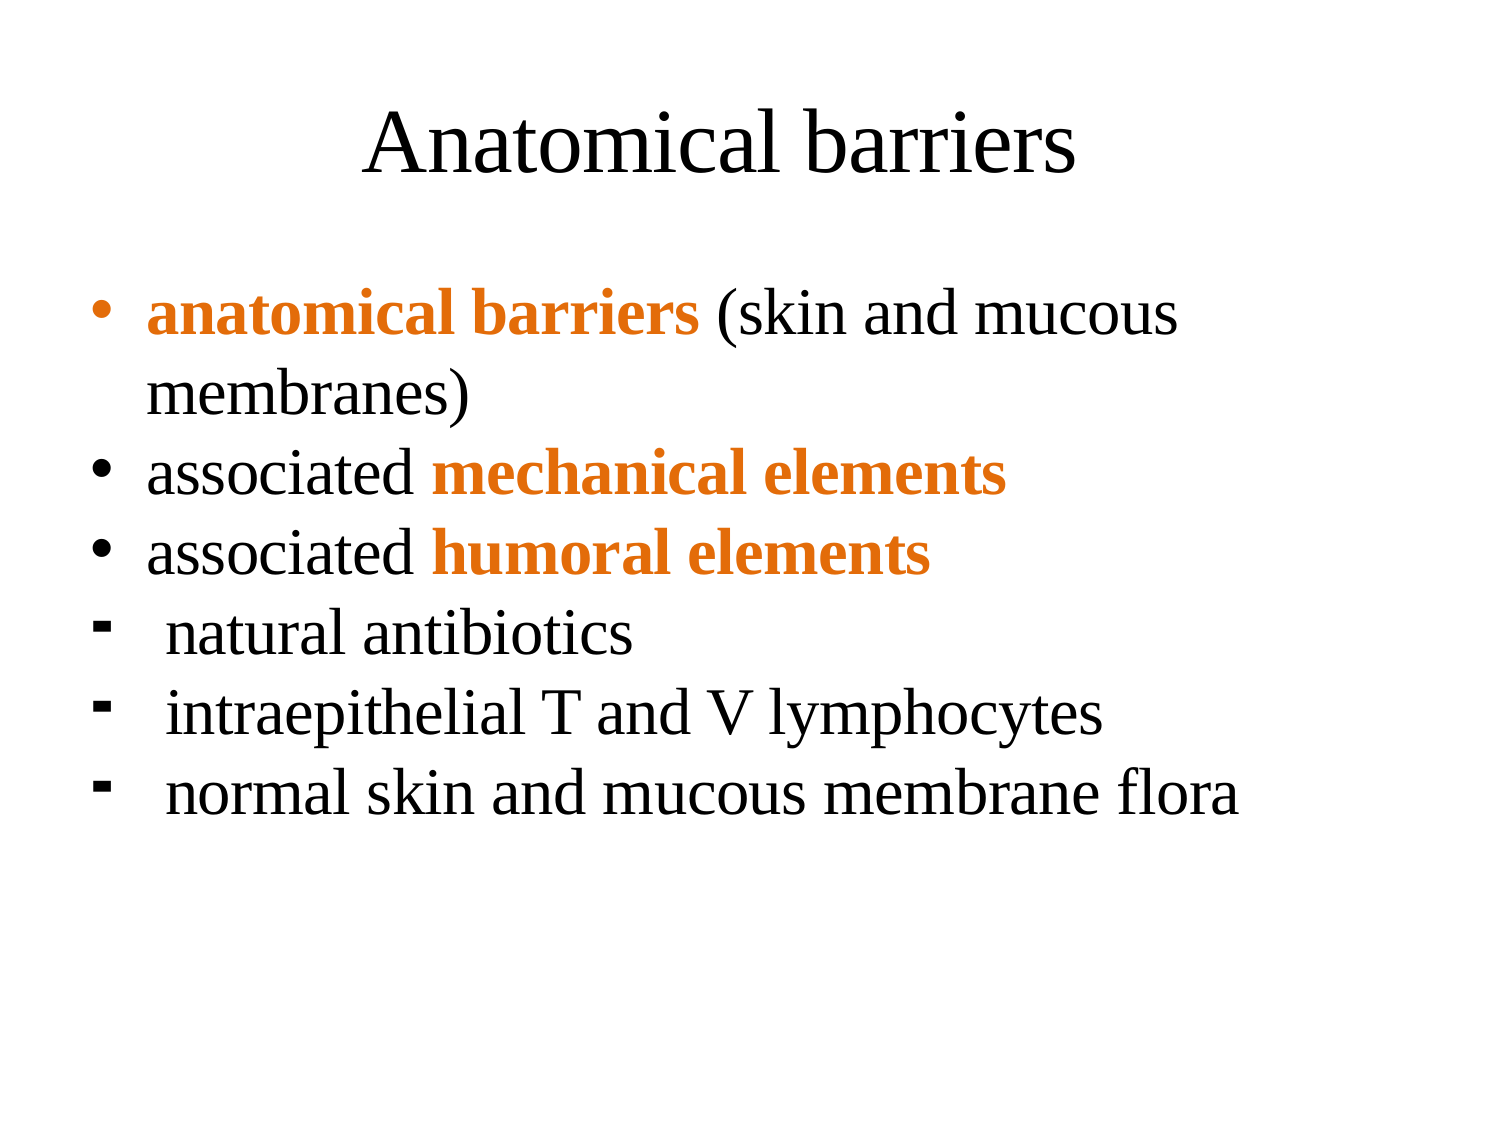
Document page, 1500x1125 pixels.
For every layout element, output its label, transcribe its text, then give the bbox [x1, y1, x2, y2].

text_box anatomical barriers (skin and mucous membranes) associated mechanical elements associated humoral elements natural antibiotics intraepithelial T and V lymphocytes normal skin and mucous membrane flora [87, 267, 1293, 828]
title Anatomical barriers [102, 36, 1398, 269]
